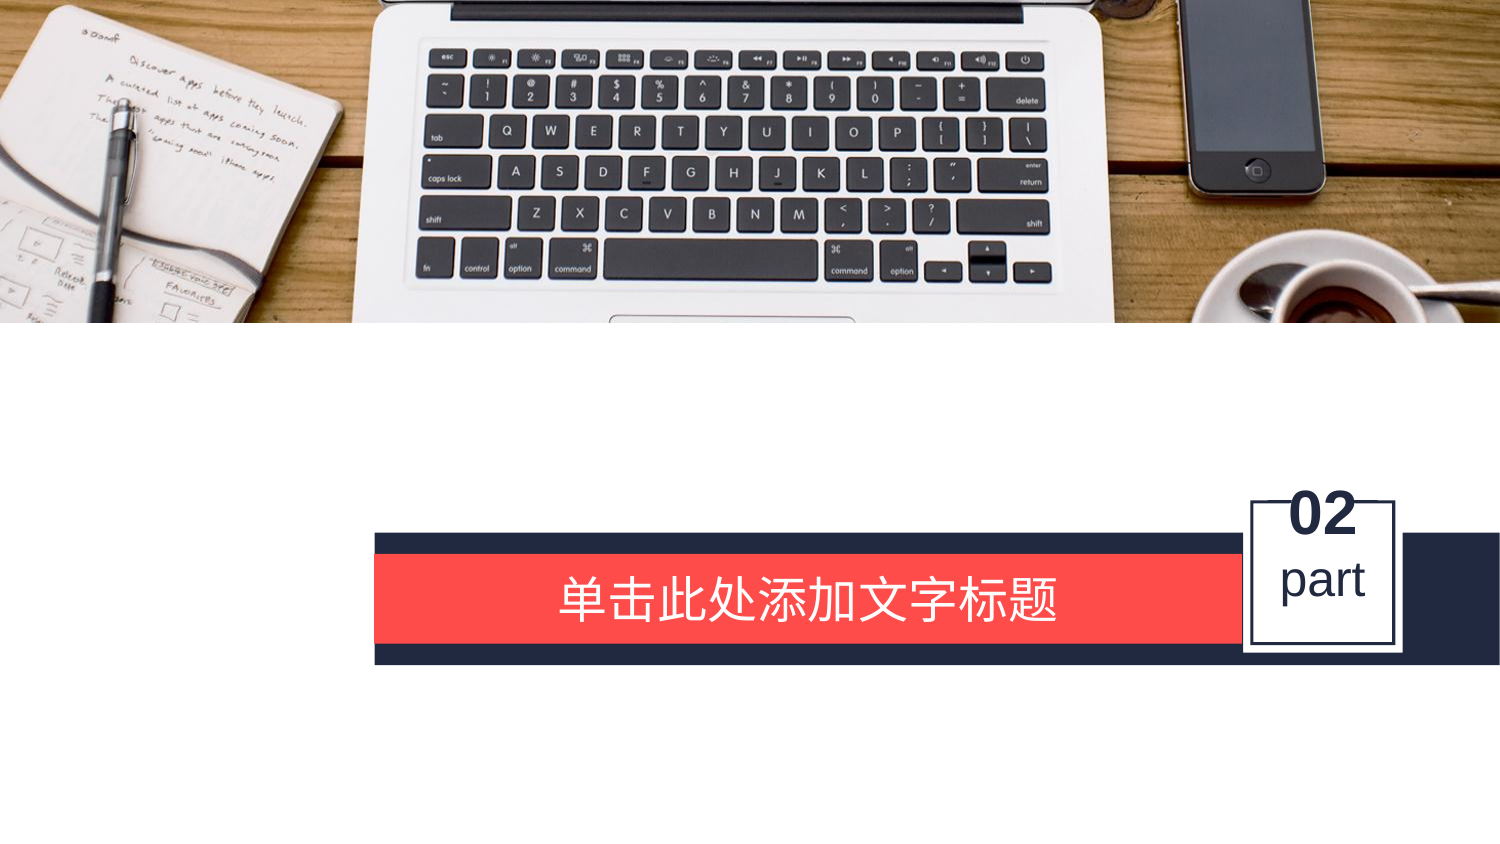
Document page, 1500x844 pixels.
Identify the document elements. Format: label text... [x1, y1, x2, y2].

text_box [374, 532, 1500, 666]
text_box 02 part [1250, 500, 1395, 645]
text_box 单击此处添加文字标题 [373, 553, 1243, 645]
picture [0, 0, 1500, 323]
